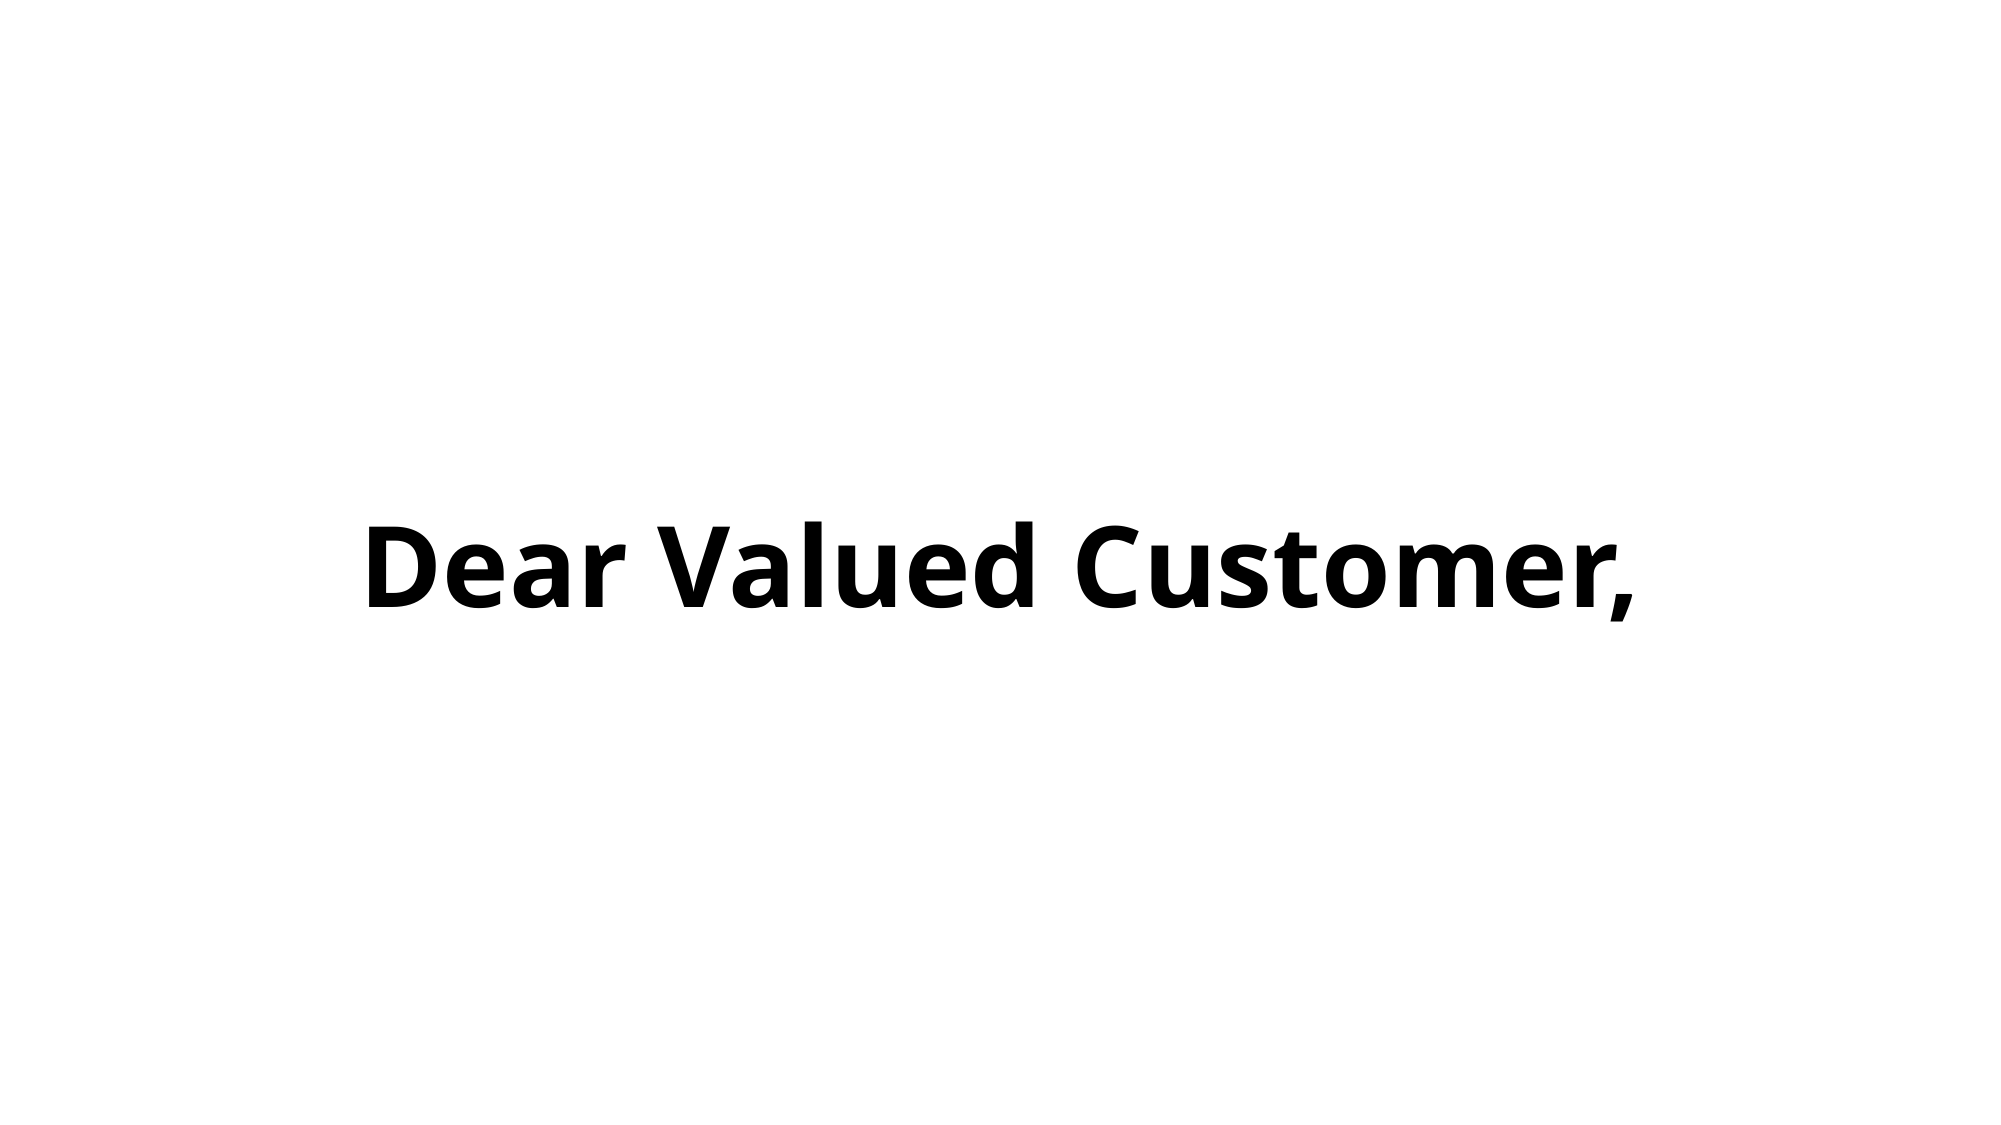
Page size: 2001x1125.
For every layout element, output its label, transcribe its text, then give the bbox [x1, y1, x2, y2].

text_box Dear Valued Customer, [87, 487, 1913, 638]
